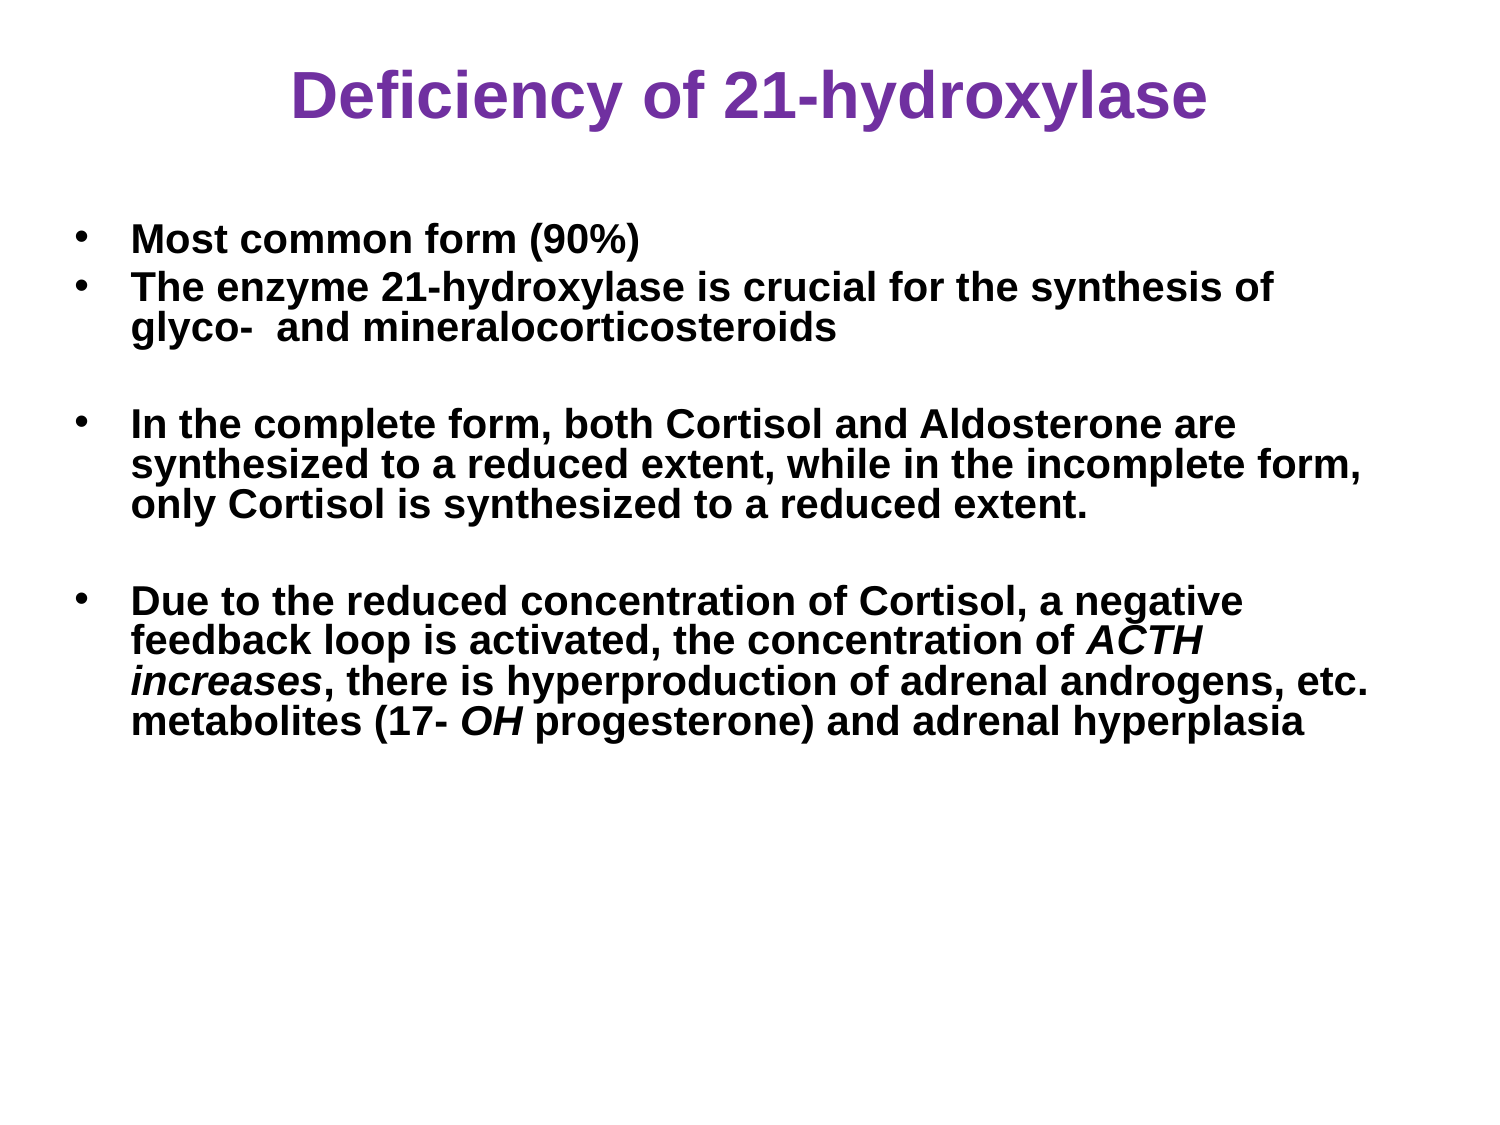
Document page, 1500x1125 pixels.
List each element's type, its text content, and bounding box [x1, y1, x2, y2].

list Most common form (90%) The enzyme 21-hydroxylase is crucial for the synthesis of glyco- and mineralocorticosteroids In the complete form, both Cortisol and Aldosterone are synthesized to a reduced extent, while in the incomplete form, only Cortisol is synthesized to a reduced extent. Due to the reduced concentration of Cortisol, a negative feedback loop is activated, the concentration of ACTH increases, there is hyperproduction of adrenal androgens, etc. metabolites (17- OH progesterone) and adrenal hyperplasia [59, 213, 1423, 1006]
title Deficiency of 21-hydroxylase [0, 44, 1500, 140]
